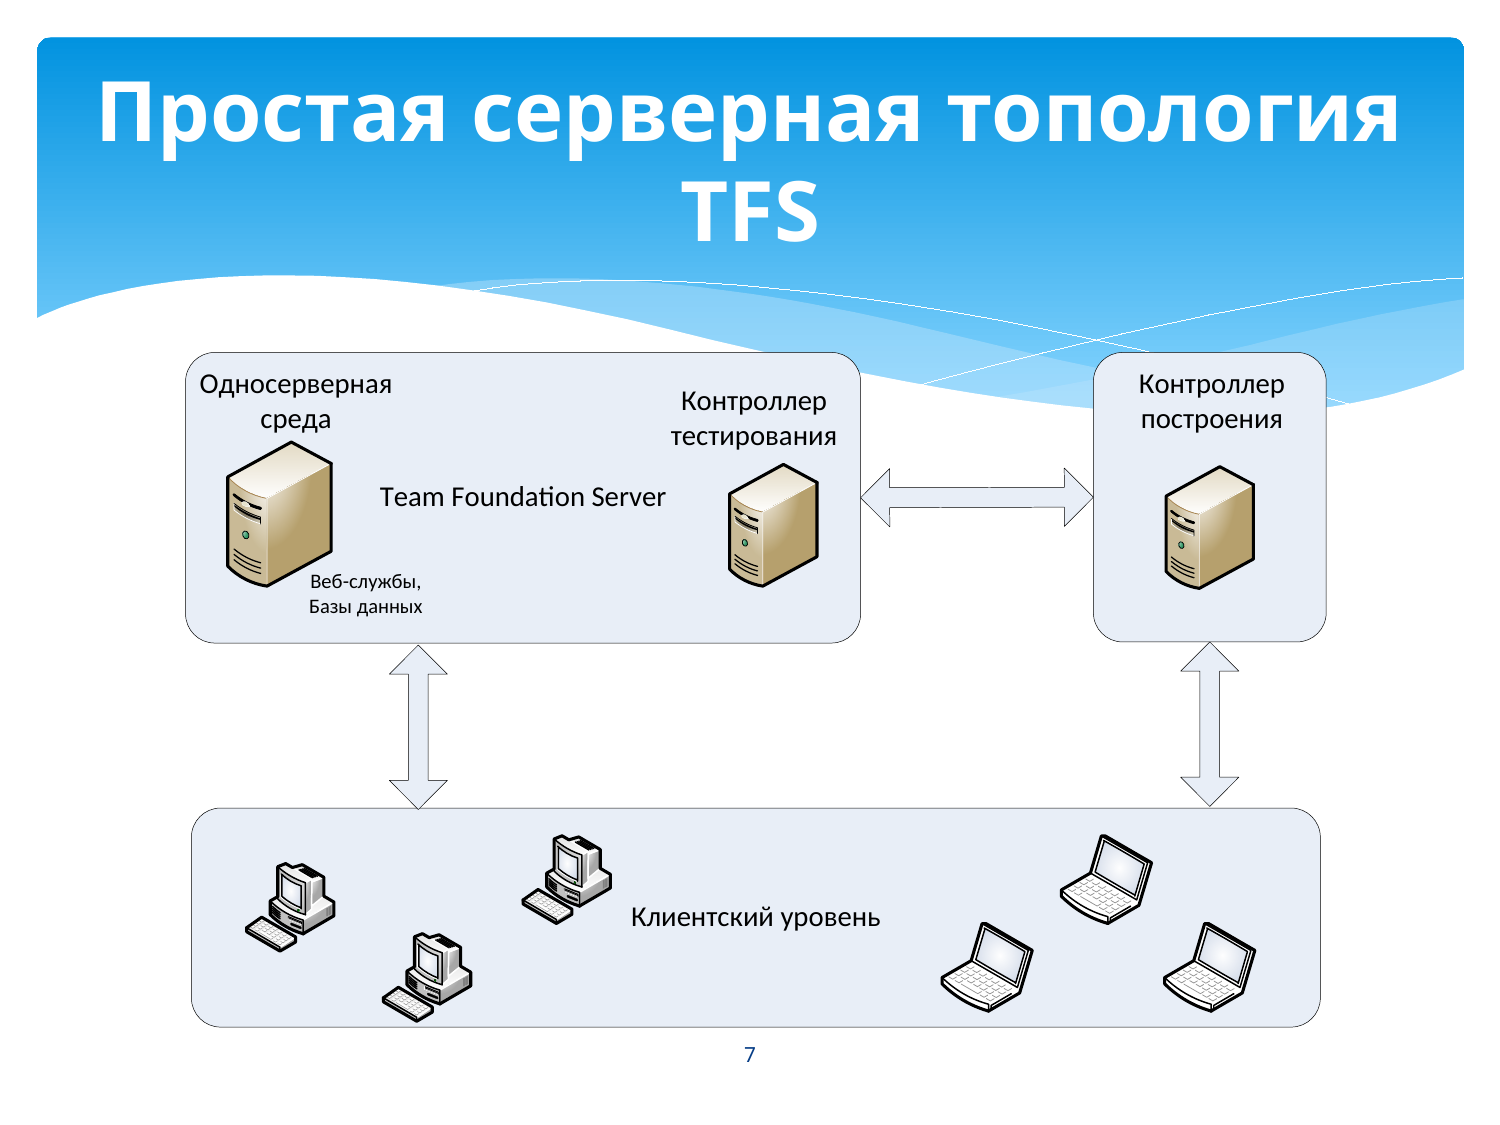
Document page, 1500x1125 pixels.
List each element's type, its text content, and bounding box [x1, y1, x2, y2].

title Простая серверная топология TFS [75, 55, 1425, 261]
slide_number 7 [654, 1041, 846, 1086]
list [182, 349, 1329, 1030]
